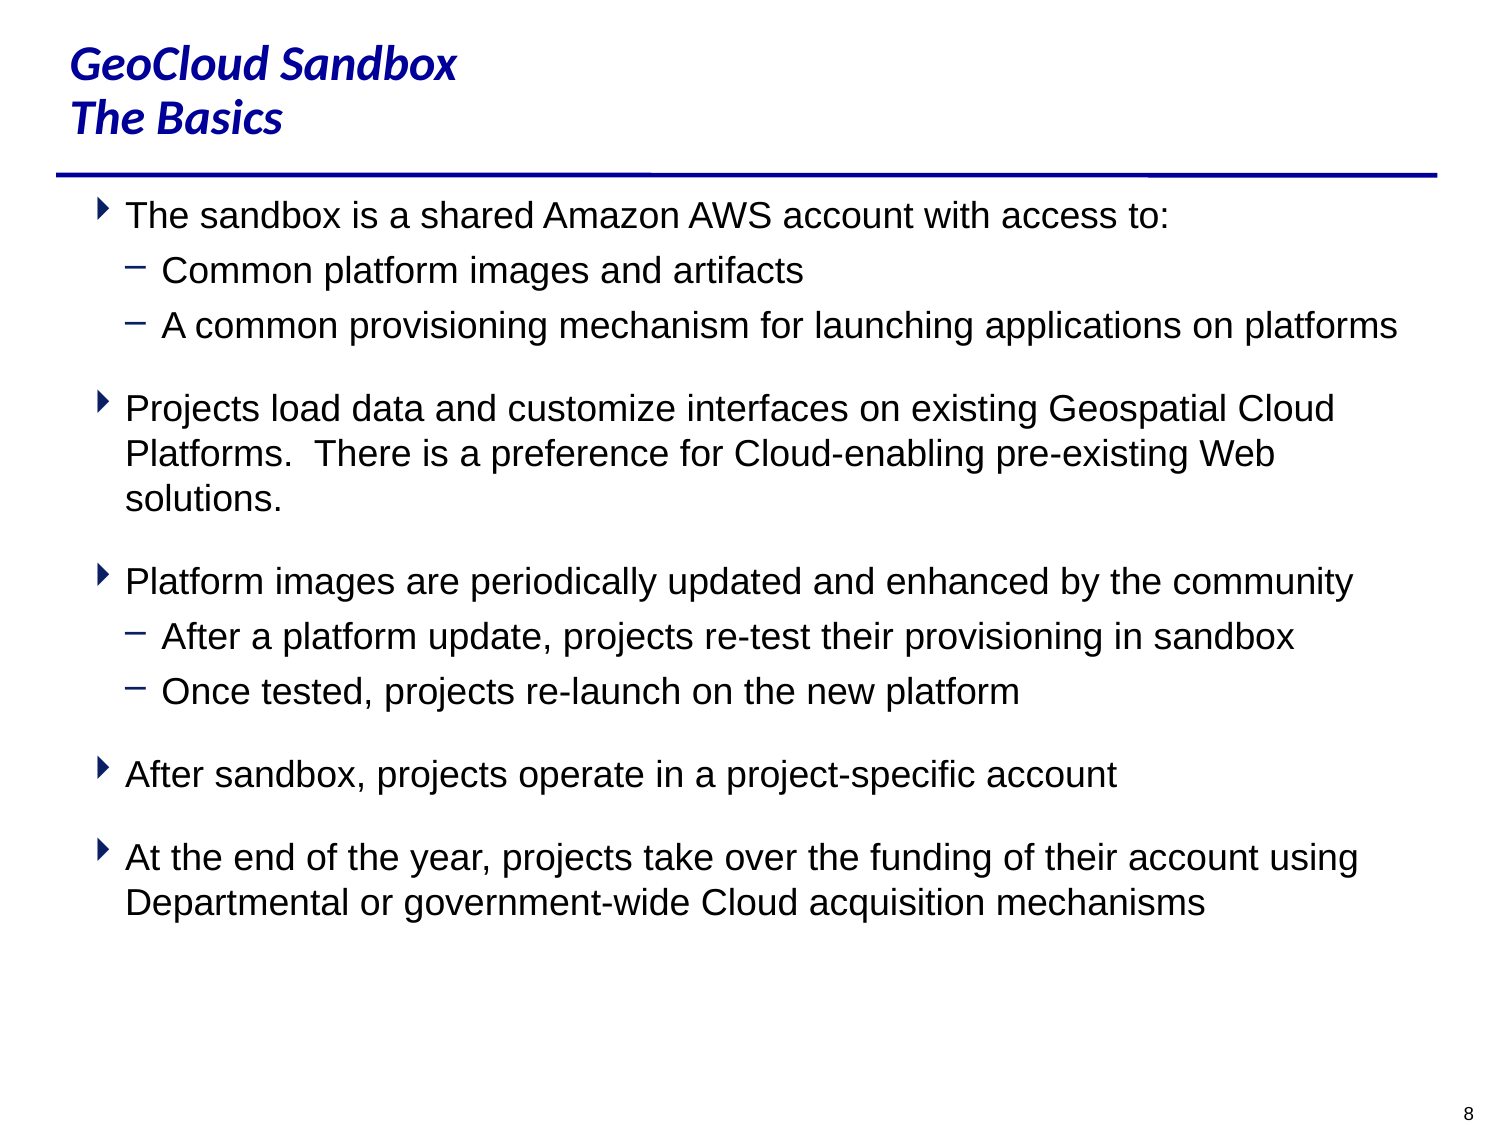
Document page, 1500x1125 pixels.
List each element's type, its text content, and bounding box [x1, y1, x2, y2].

title GeoCloud Sandbox The Basics [69, 37, 1431, 163]
list The sandbox is a shared Amazon AWS account with access to: Common platform images and artifacts A common provisioning mechanism for launching applications on platforms Projects load data and customize interfaces on existing Geospatial Cloud Platforms. There is a preference for Cloud-enabling pre-existing Web solutions. Platform images are periodically updated and enhanced by the community After a platform update, projects re-test their provisioning in sandbox Once tested, projects re-launch on the new platform After sandbox, projects operate in a project-specific account At the end of the year, projects take over the funding of their account using Departmental or government-wide Cloud acquisition mechanisms [86, 190, 1414, 948]
